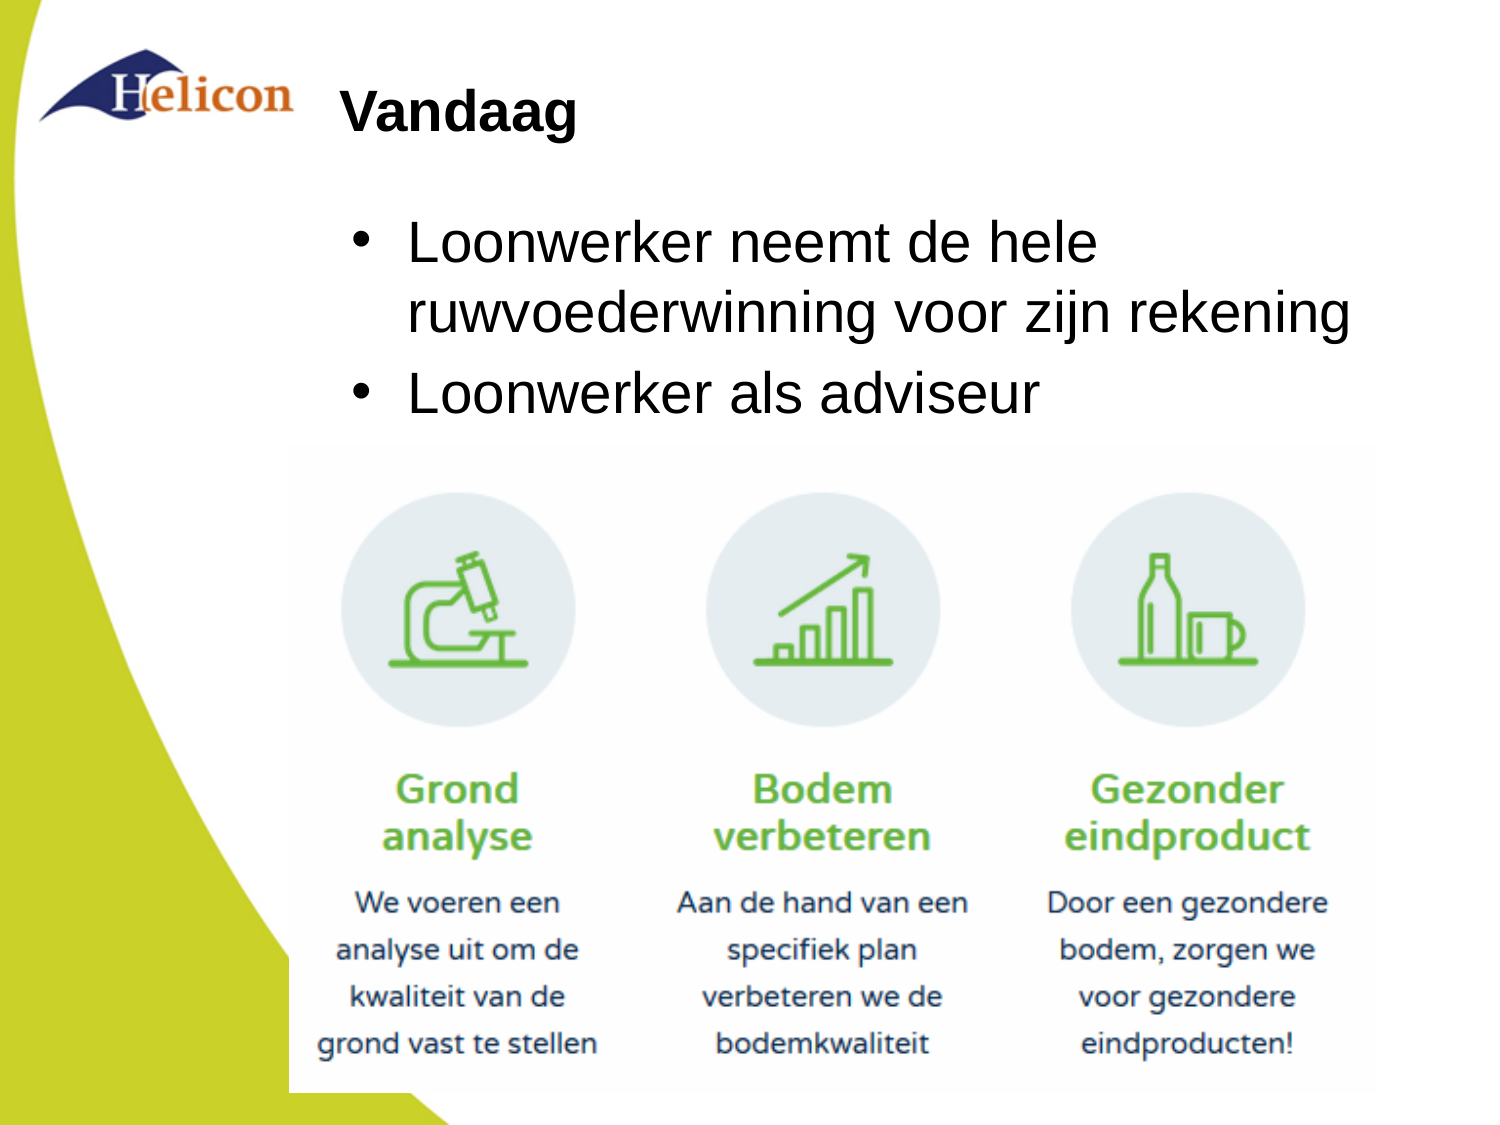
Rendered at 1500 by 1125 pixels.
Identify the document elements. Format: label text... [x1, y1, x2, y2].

list Loonwerker neemt de hele ruwvoederwinning voor zijn rekening Loonwerker als adviseur [336, 196, 1425, 1005]
title Vandaag [324, 54, 1415, 161]
picture [0, 0, 1500, 1125]
